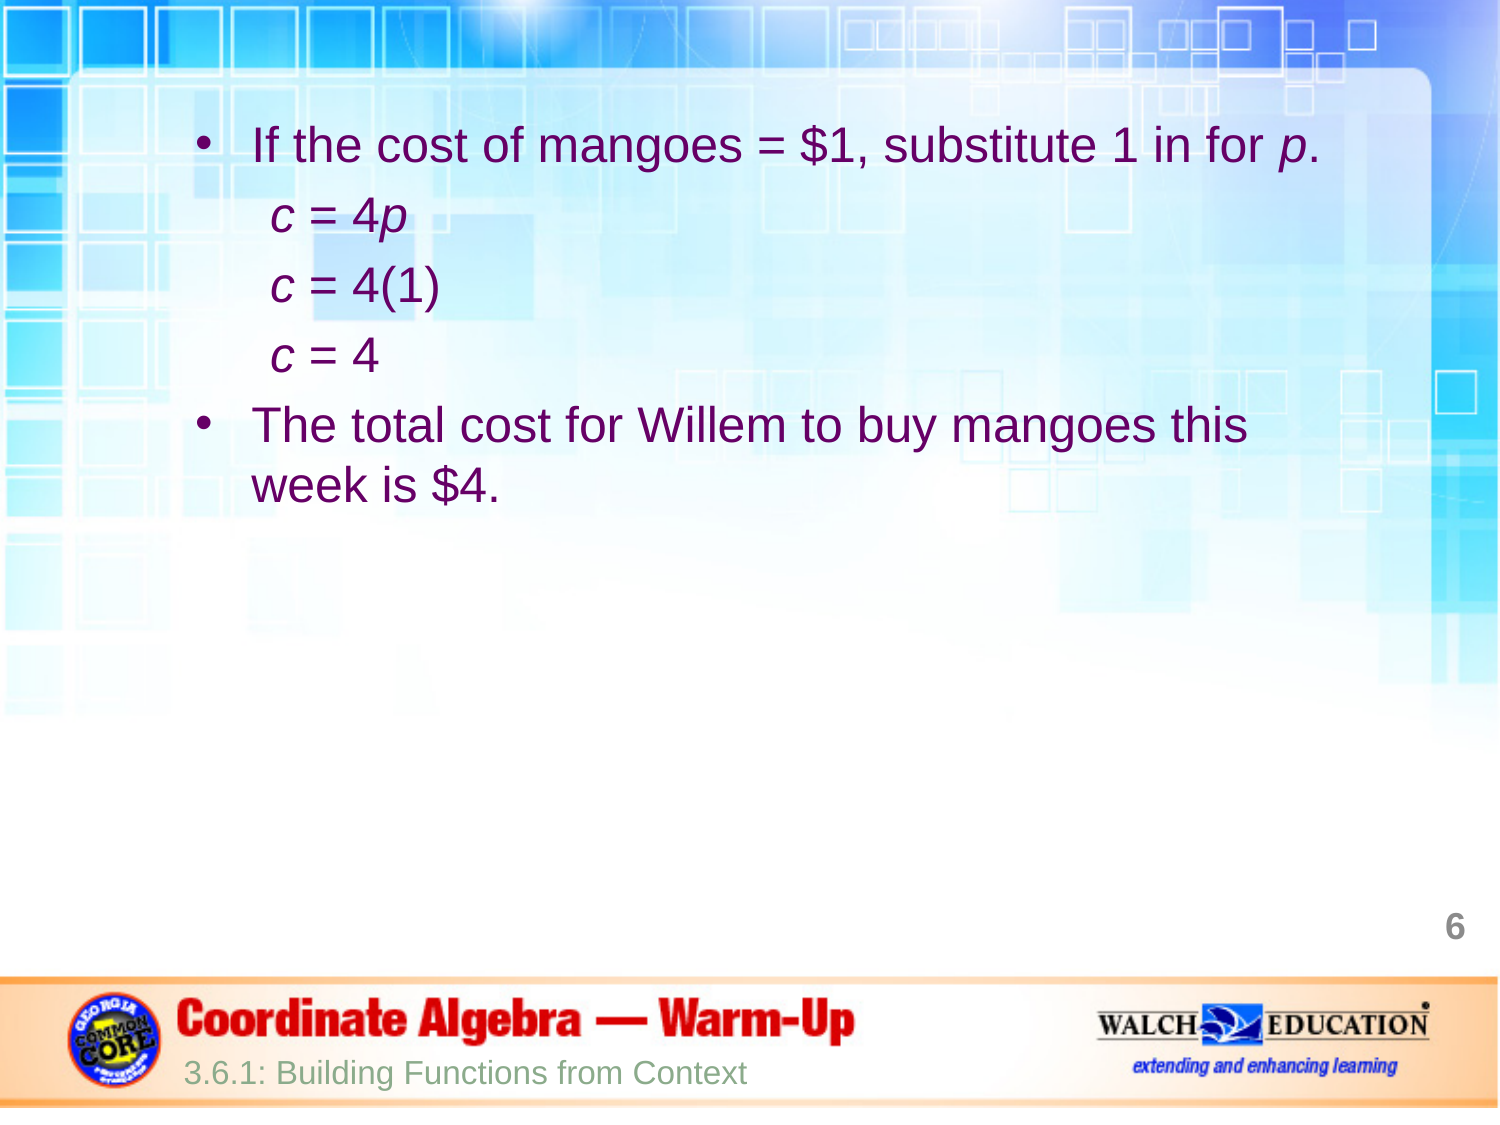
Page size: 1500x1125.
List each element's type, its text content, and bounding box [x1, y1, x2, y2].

picture [0, 0, 1500, 1108]
subtitle If the cost of mangoes = $1, substitute 1 in for p. c = 4p c = 4(1) c = 4 The total cost for Willem to buy mangoes this week is $4. [105, 105, 1394, 925]
footer 3.6.1: Building Functions from Context [168, 1048, 1067, 1094]
slide_number 6 [1361, 901, 1481, 949]
